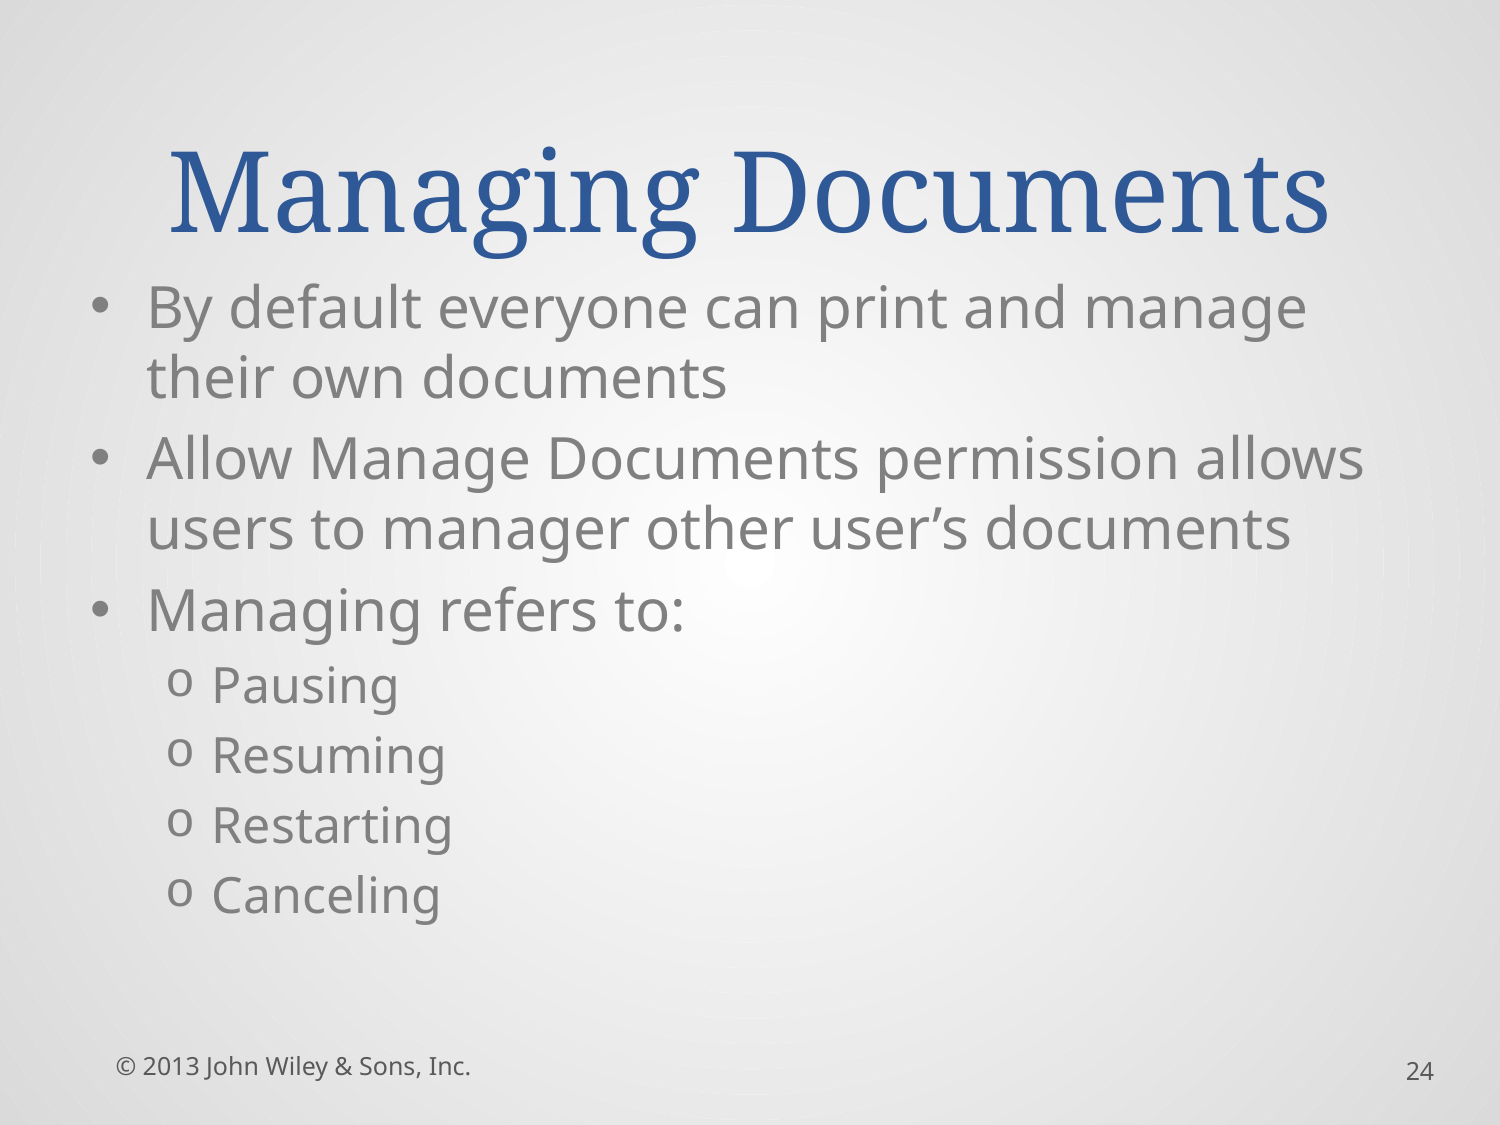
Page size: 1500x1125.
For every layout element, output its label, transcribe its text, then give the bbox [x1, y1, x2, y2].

title Managing Documents [75, 0, 1425, 262]
slide_number 24 [1401, 1042, 1494, 1103]
footer © 2013 John Wiley & Sons, Inc. [108, 1037, 576, 1098]
list By default everyone can print and manage their own documents Allow Manage Documents permission allows users to manager other user’s documents Managing refers to: Pausing Resuming Restarting Canceling [75, 262, 1425, 1005]
